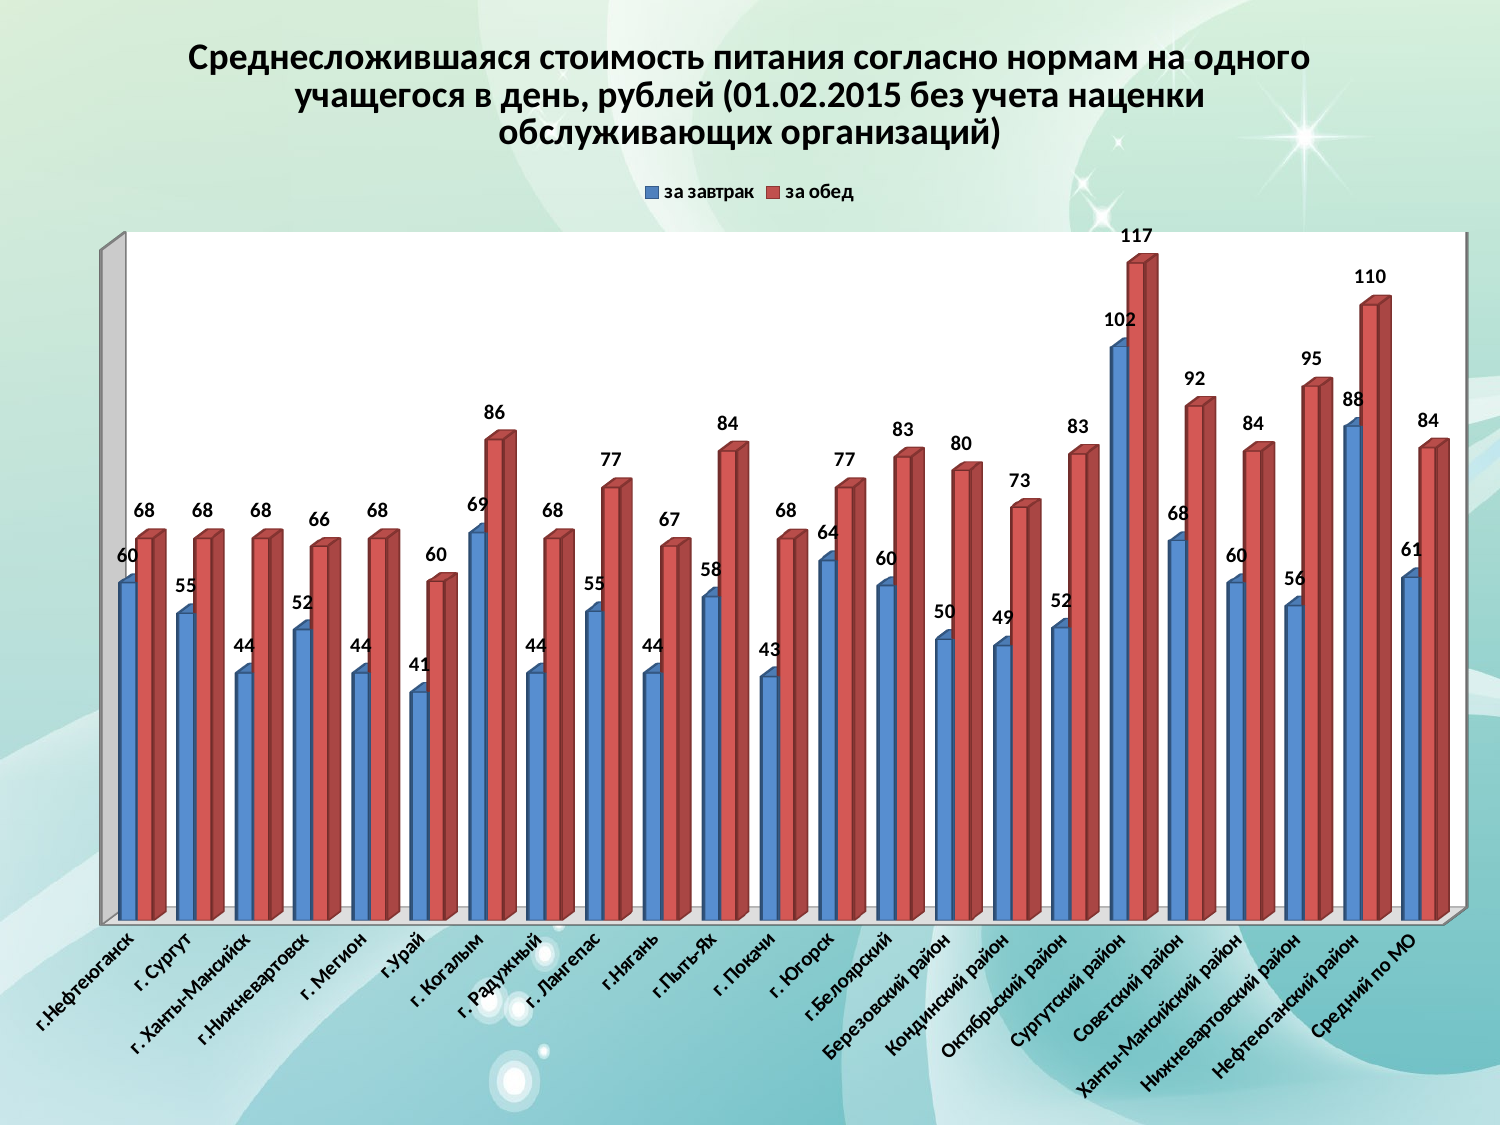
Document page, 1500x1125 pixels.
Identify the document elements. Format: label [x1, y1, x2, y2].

chart [0, 0, 1500, 1125]
